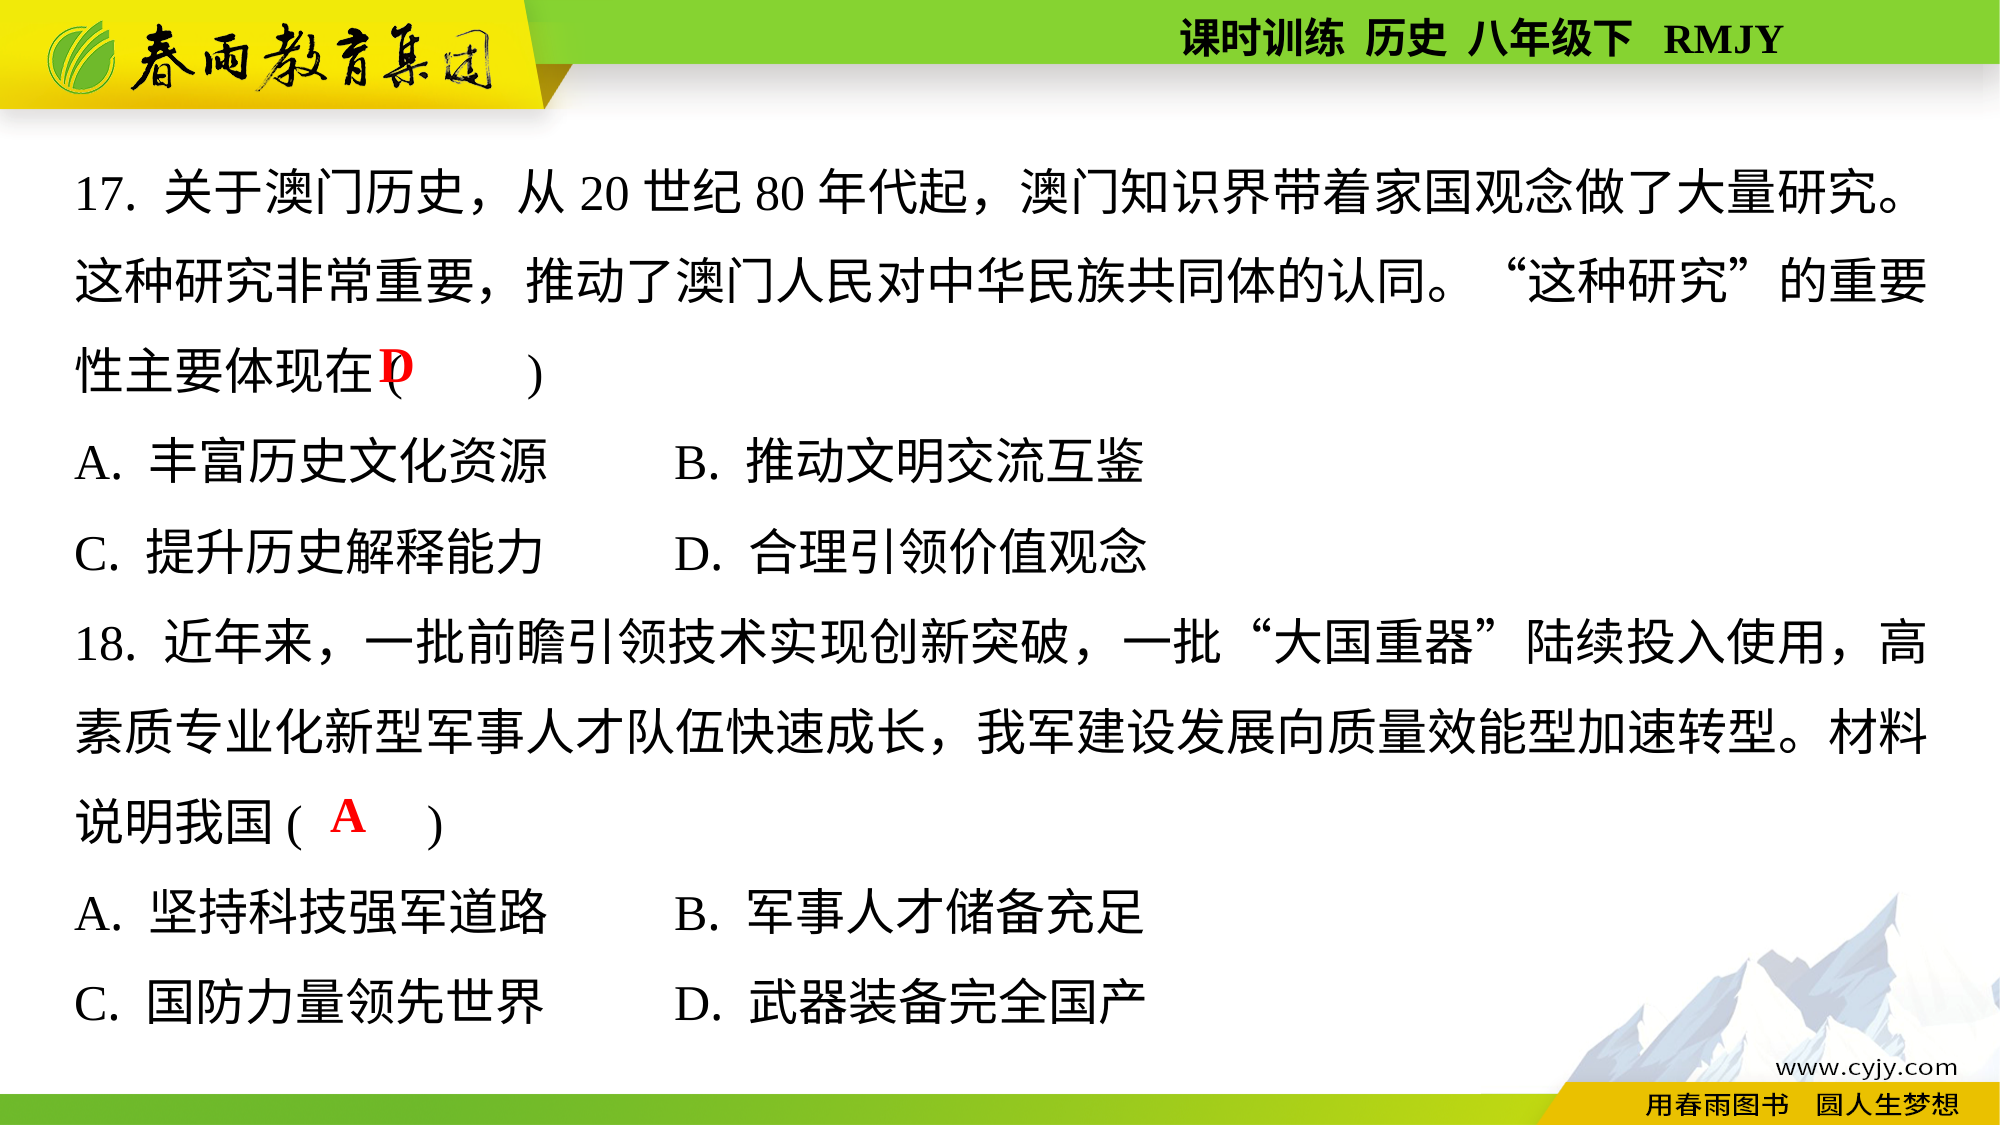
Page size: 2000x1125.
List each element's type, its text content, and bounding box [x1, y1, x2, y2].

picture [0, 0, 2000, 1125]
text_box A [315, 775, 381, 850]
text_box D [363, 324, 430, 400]
list 17. 关于澳门历史，从20世纪80年代起，澳门知识界带着家国观念做了大量研究。这种研究非常重要，推动了澳门人民对中华民族共同体的认同。“这种研究”的重要性主要体现在( ) A. 丰富历史文化资源 B. 推动文明交流互鉴 C. 提升历史解释能力 D. 合理引领价值观念 18. 近年来，一批前瞻引领技术实现创新突破，一批“大国重器”陆续投入使用，高素质专业化新型军事人才队伍快速成长，我军建设发展向质量效能型加速转型。材料说明我国( ) A. 坚持科技强军道路 B. 军事人才储备充足 C. 国防力量领先世界 D. 武器装备完全国产 [59, 122, 1944, 1035]
